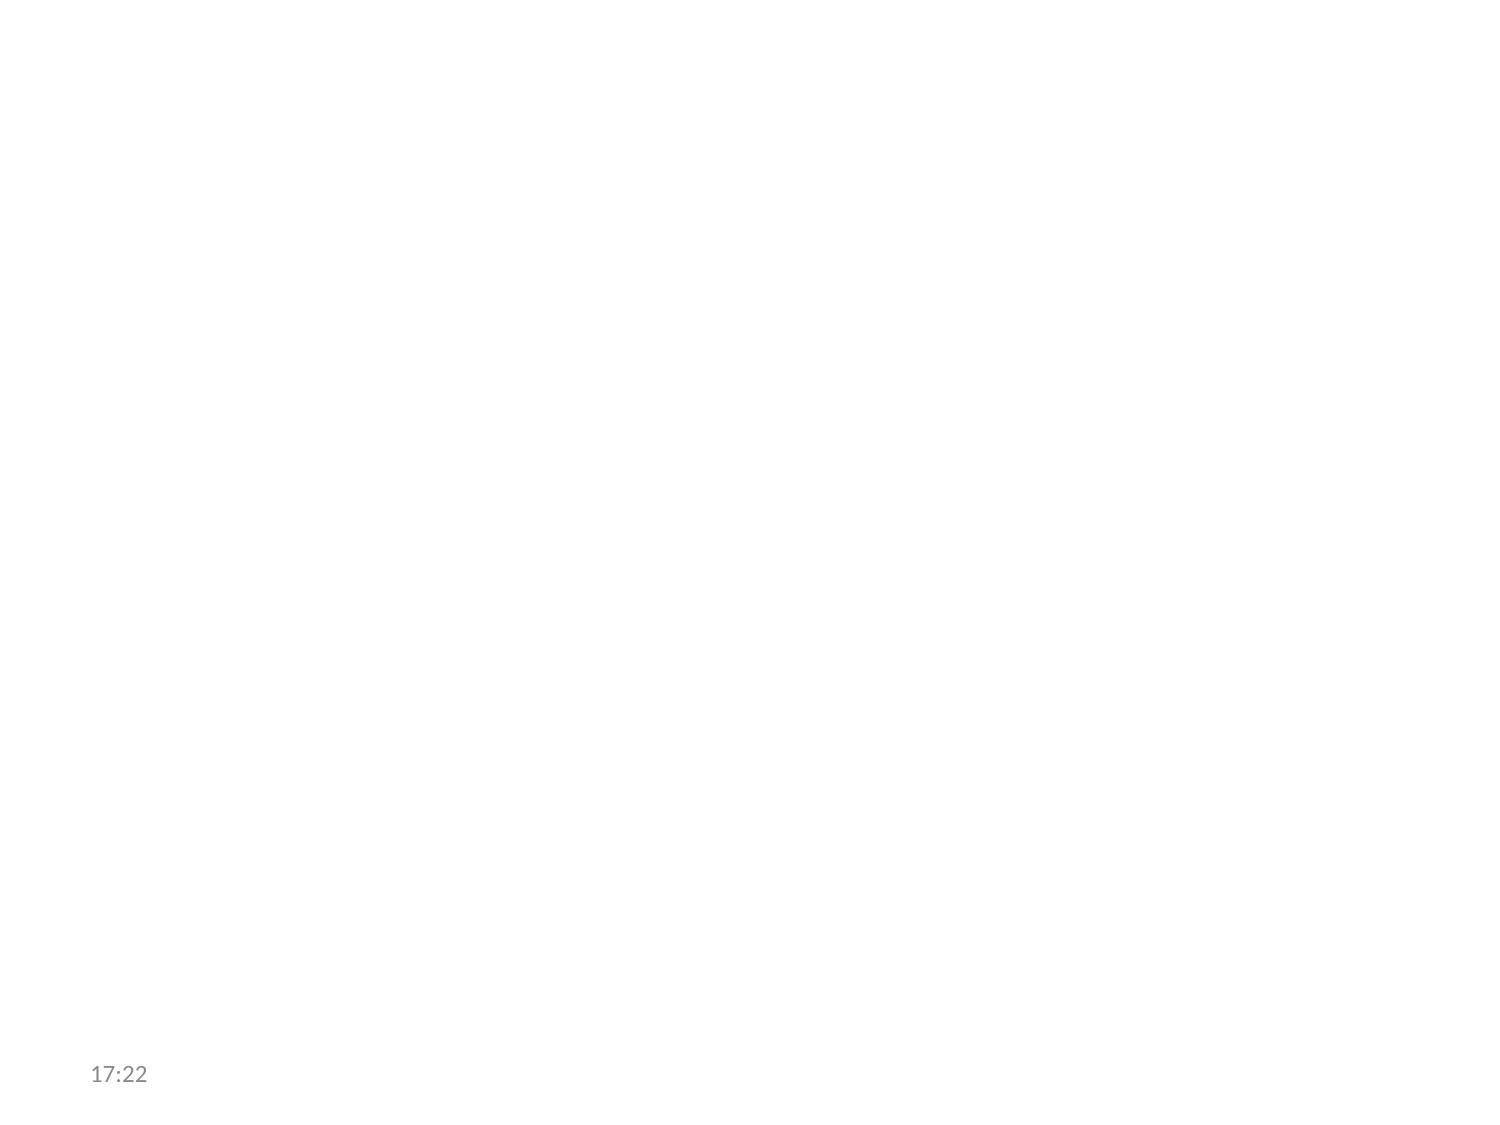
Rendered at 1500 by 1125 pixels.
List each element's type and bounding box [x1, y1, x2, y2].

slide_number [75, 1042, 425, 1103]
